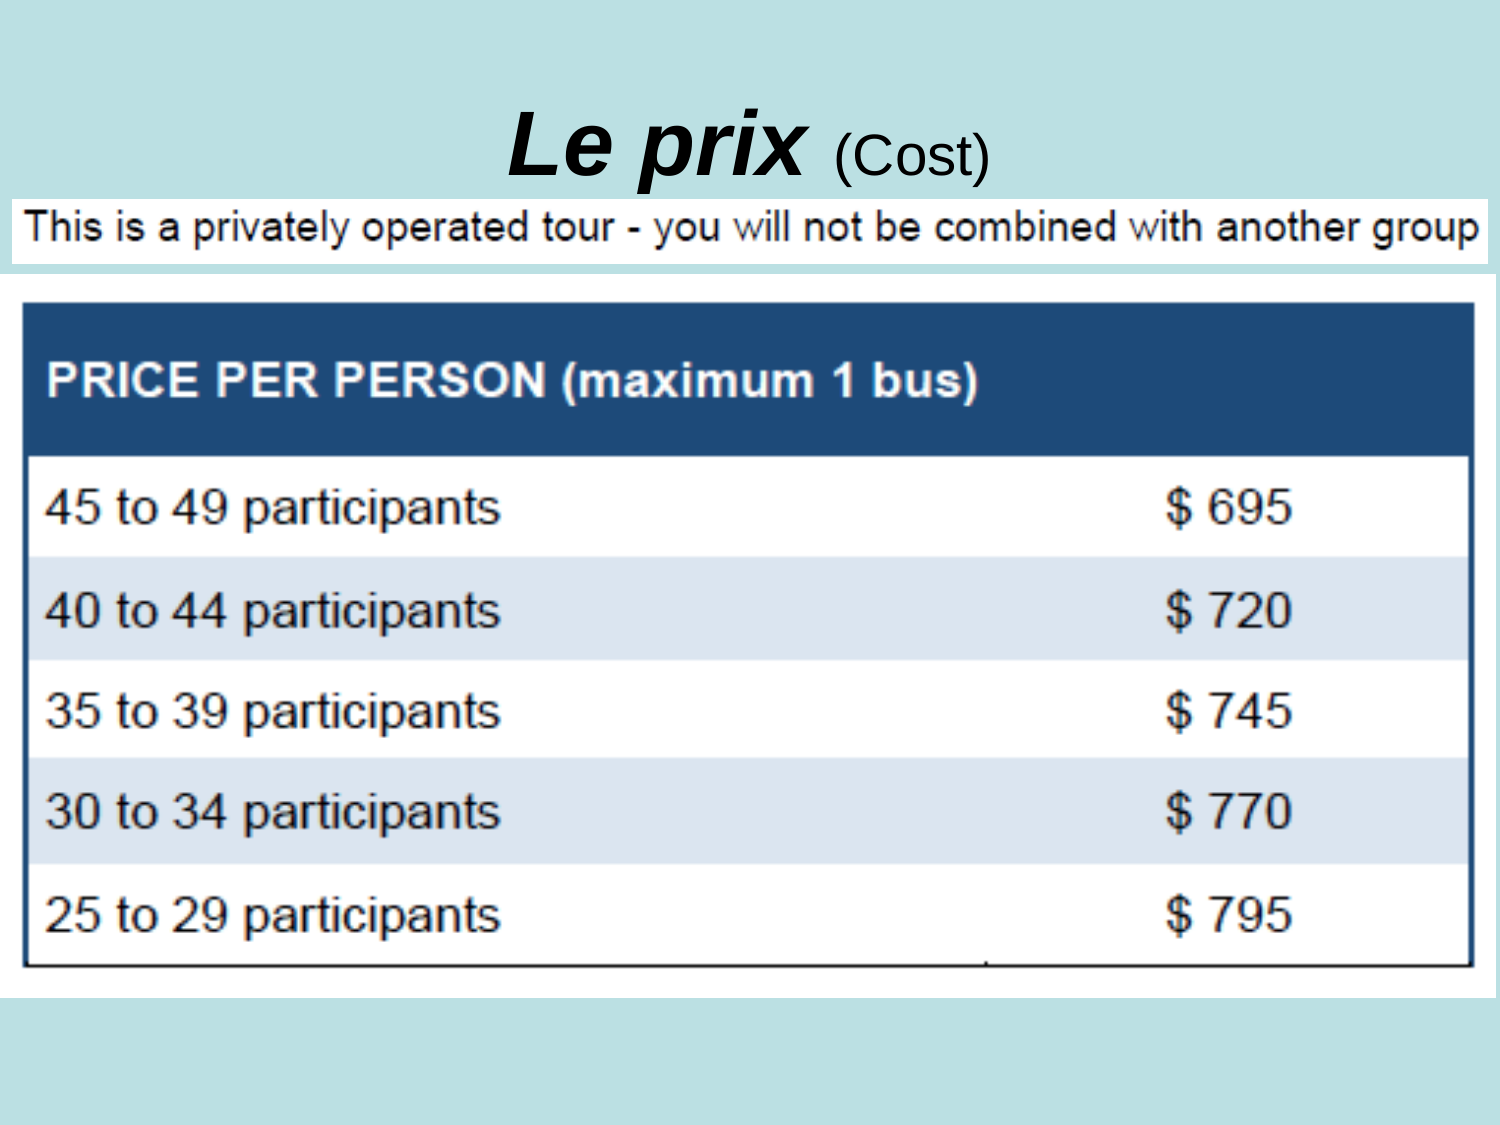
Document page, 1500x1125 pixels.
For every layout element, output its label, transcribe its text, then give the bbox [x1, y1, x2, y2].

title Le prix (Cost) [74, 44, 1426, 198]
picture [0, 274, 1497, 999]
picture [12, 199, 1488, 264]
